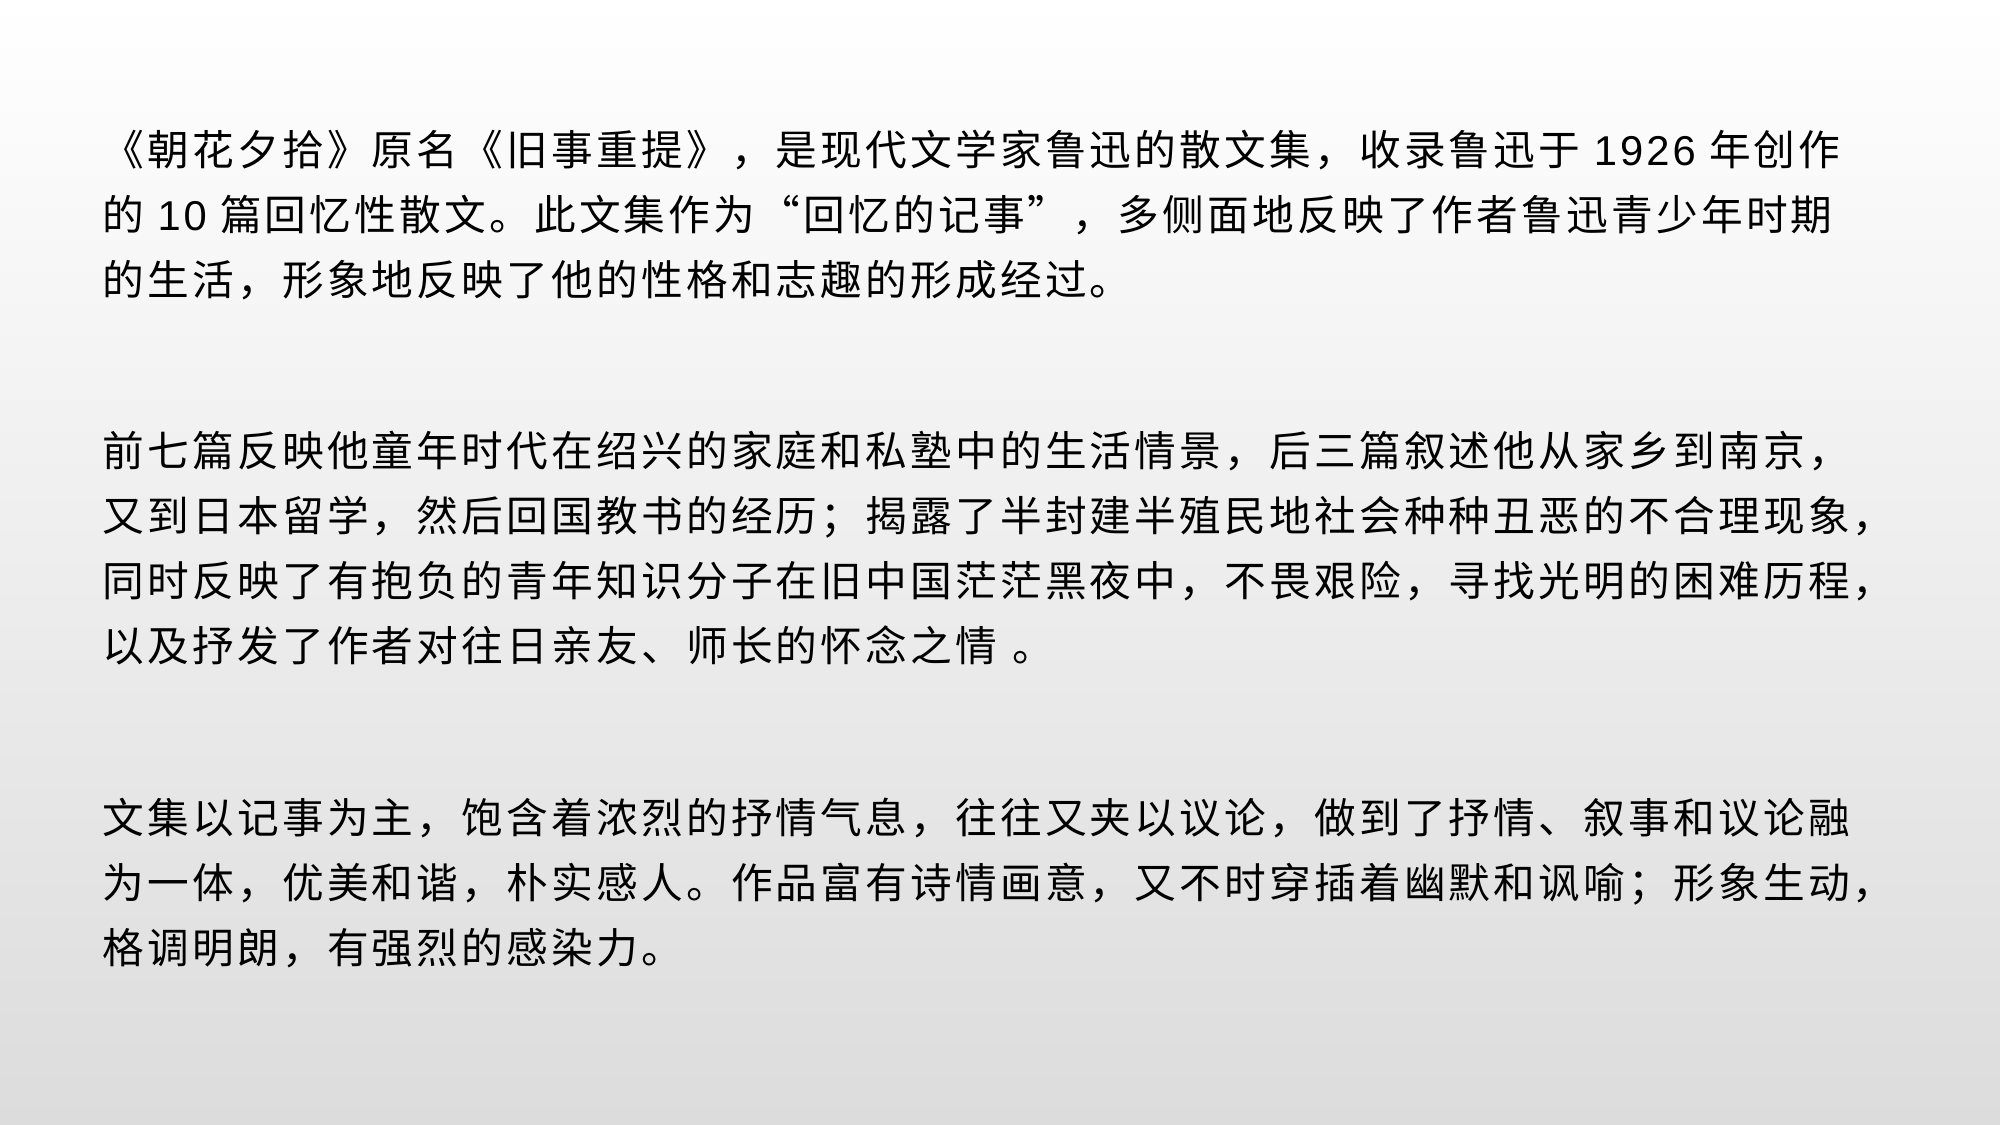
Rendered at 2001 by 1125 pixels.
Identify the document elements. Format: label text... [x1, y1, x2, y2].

list 《朝花夕拾》原名《旧事重提》，是现代文学家鲁迅的散文集，收录鲁迅于1926年创作的10篇回忆性散文。此文集作为“回忆的记事”，多侧面地反映了作者鲁迅青少年时期的生活，形象地反映了他的性格和志趣的形成经过。 前七篇反映他童年时代在绍兴的家庭和私塾中的生活情景，后三篇叙述他从家乡到南京，又到日本留学，然后回国教书的经历；揭露了半封建半殖民地社会种种丑恶的不合理现象，同时反映了有抱负的青年知识分子在旧中国茫茫黑夜中，不畏艰险，寻找光明的困难历程，以及抒发了作者对往日亲友、师长的怀念之情 。 文集以记事为主，饱含着浓烈的抒情气息，往往又夹以议论，做到了抒情、叙事和议论融为一体，优美和谐，朴实感人。作品富有诗情画意，又不时穿插着幽默和讽喻；形象生动，格调明朗，有强烈的感染力。 [86, 102, 1867, 279]
